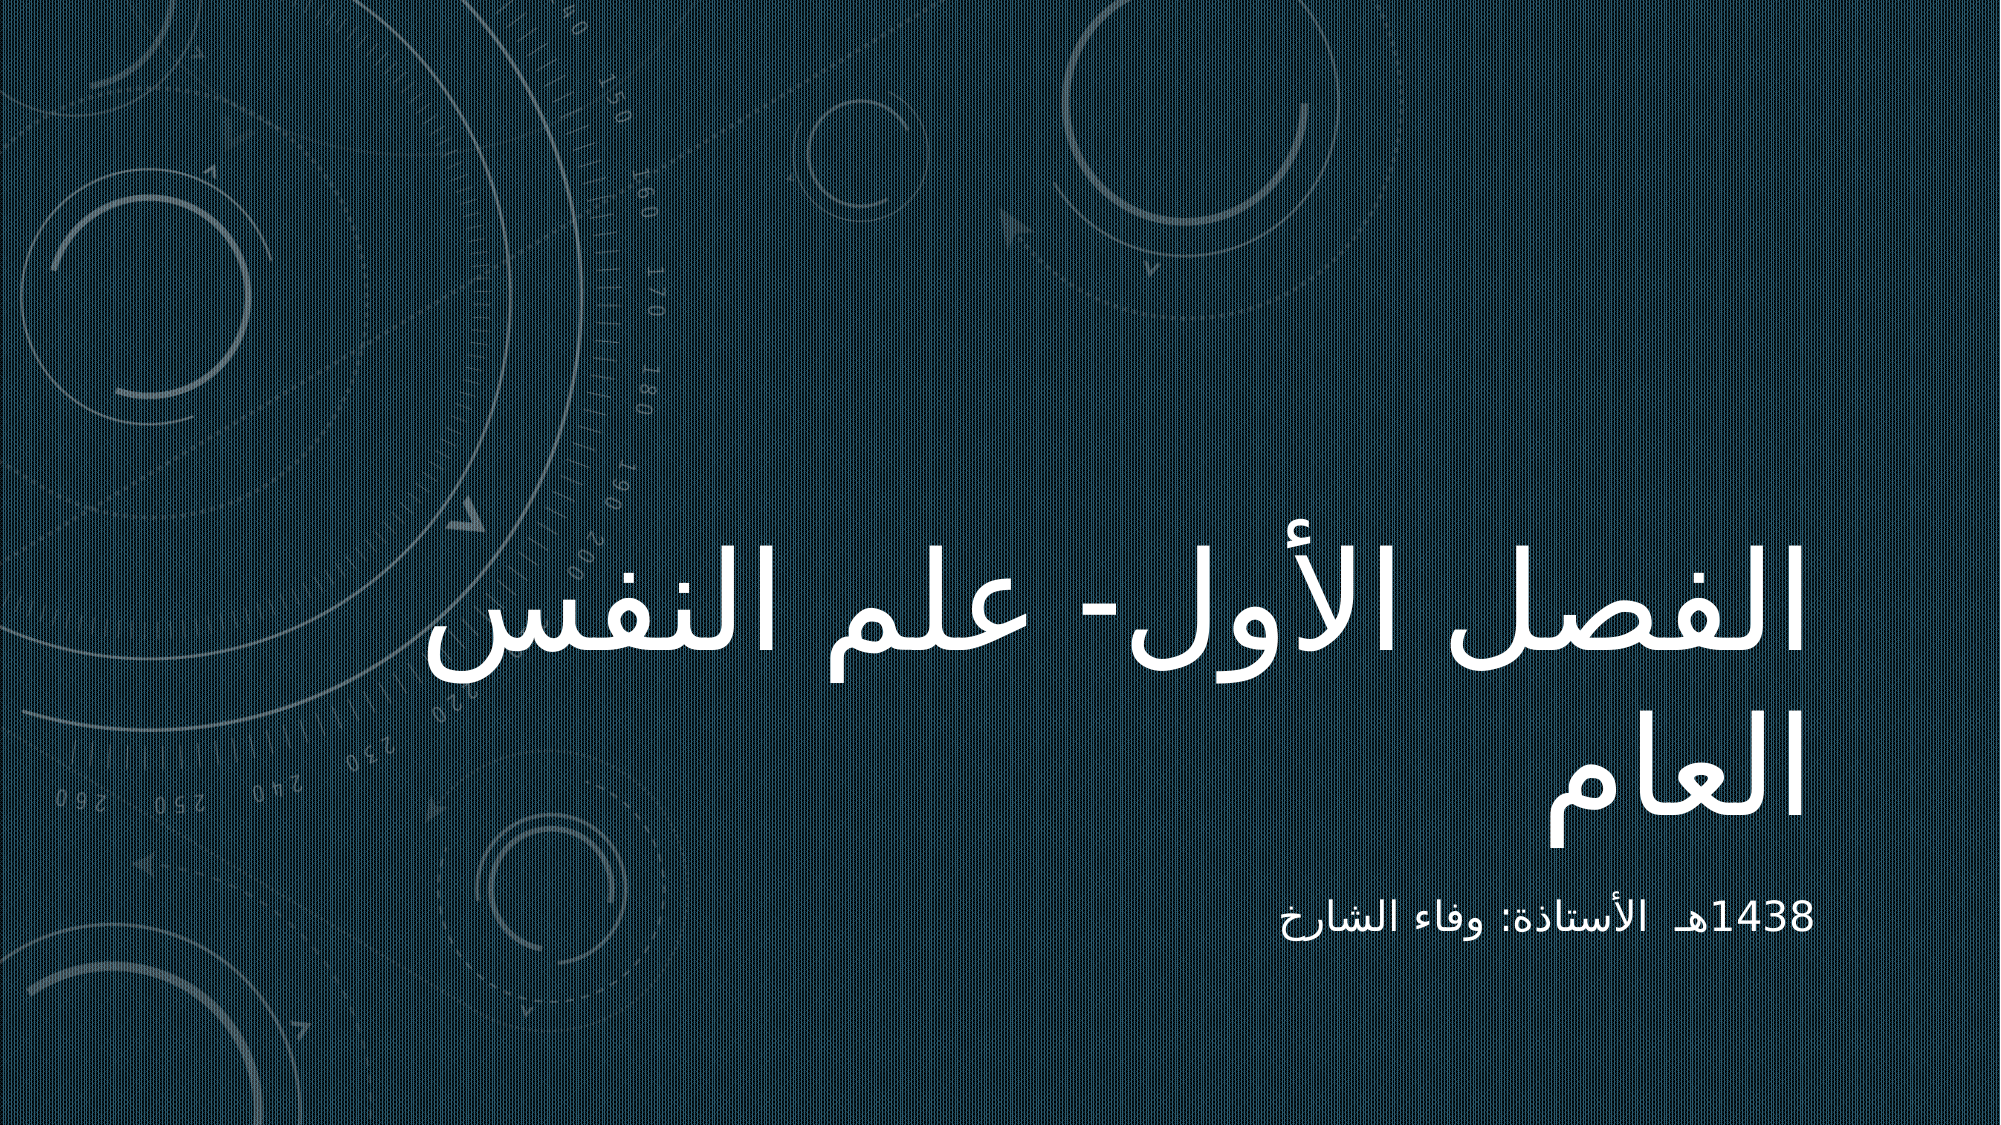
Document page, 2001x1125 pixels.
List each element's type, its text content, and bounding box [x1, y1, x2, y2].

subtitle 1438هـ الأستاذة: وفاء الشارخ [650, 882, 1831, 950]
picture [0, 0, 2000, 1125]
title الفصل الأول- علم النفس العام [311, 322, 1831, 851]
